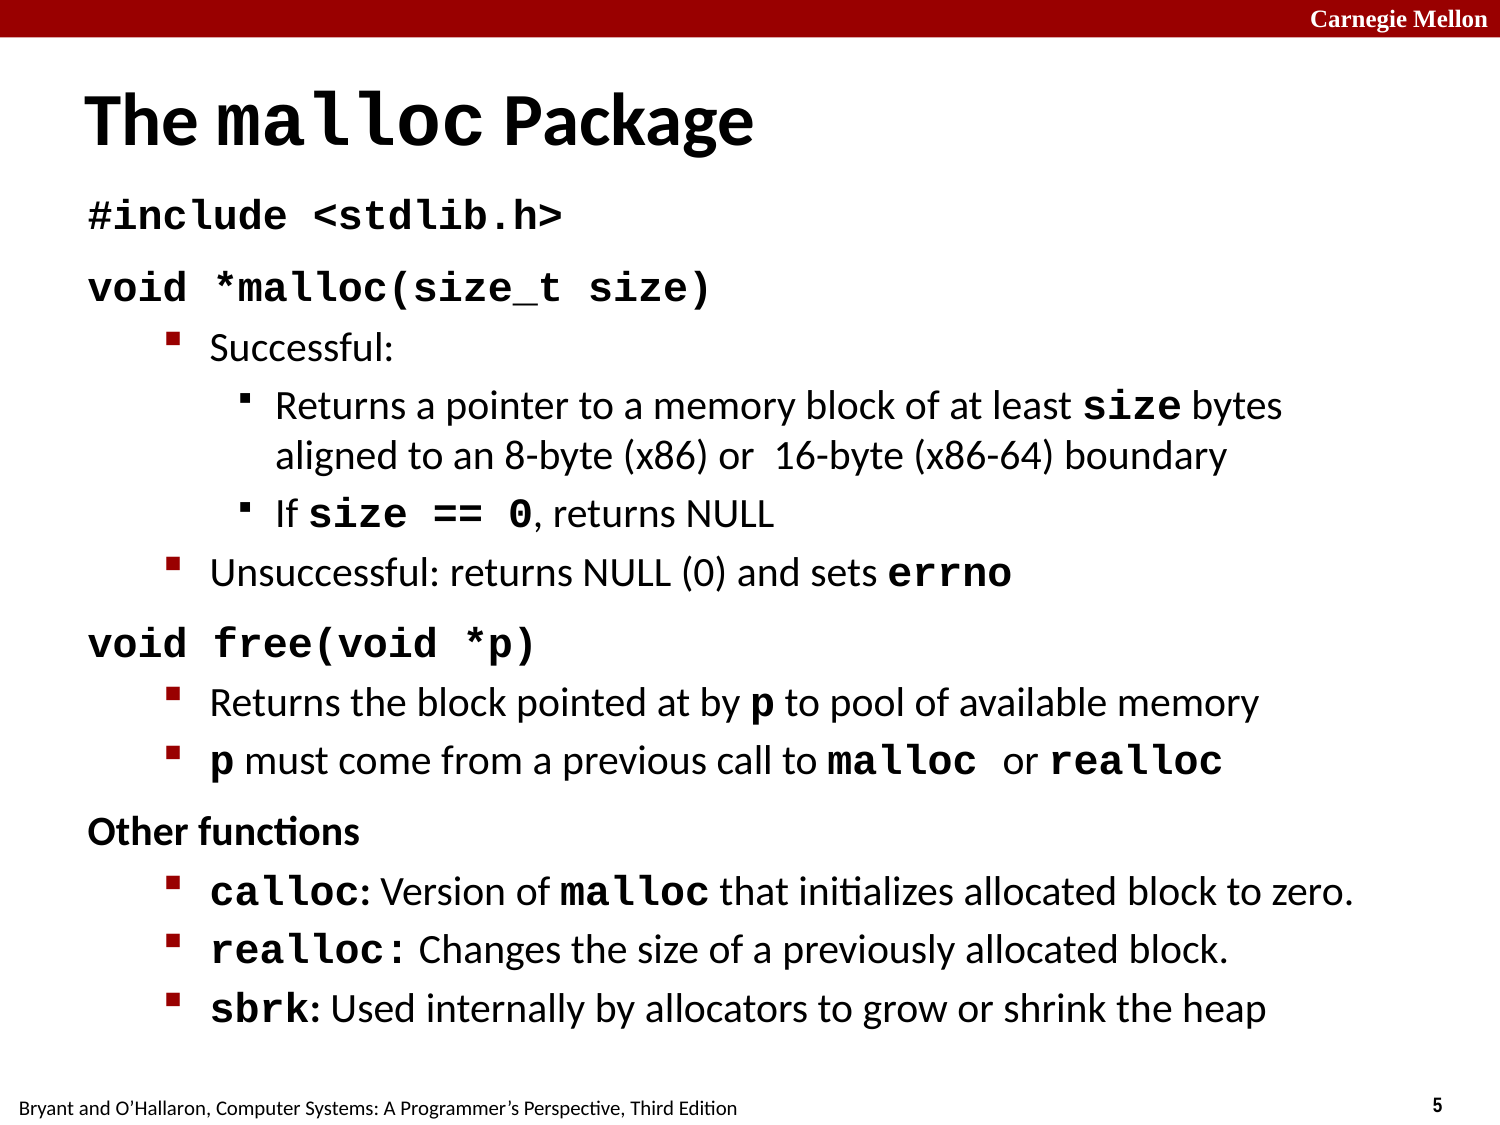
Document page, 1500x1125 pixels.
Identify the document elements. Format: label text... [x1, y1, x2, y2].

title The malloc Package [69, 68, 1045, 163]
list #include <stdlib.h> void *malloc(size_t size) Successful: Returns a pointer to a memory block of at least size bytes aligned to an 8-byte (x86) or 16-byte (x86-64) boundary If size == 0, returns NULL Unsuccessful: returns NULL (0) and sets errno void free(void *p) Returns the block pointed at by p to pool of available memory p must come from a previous call to malloc or realloc Other functions calloc: Version of malloc that initializes allocated block to zero. realloc: Changes the size of a previously allocated block. sbrk: Used internally by allocators to grow or shrink the heap [72, 184, 1488, 1085]
